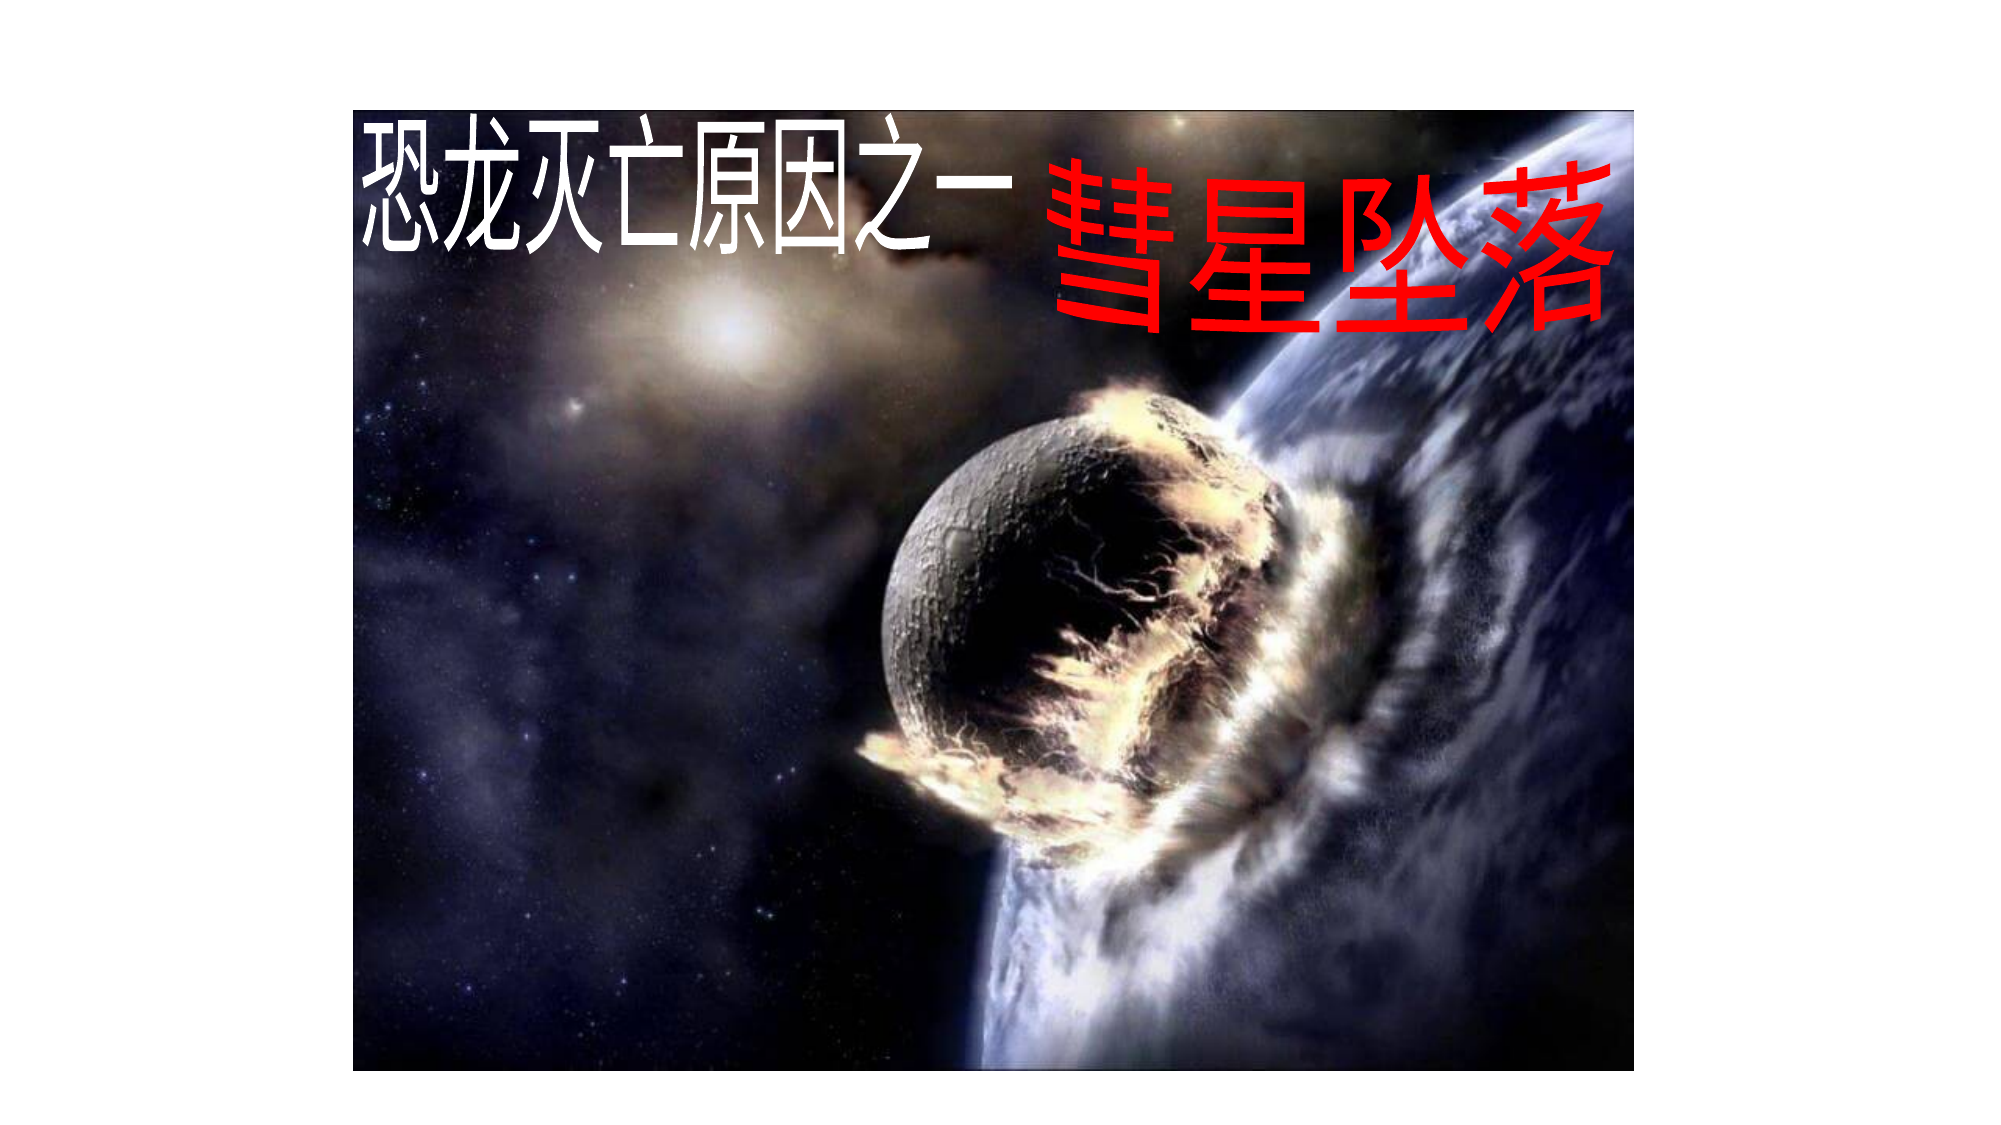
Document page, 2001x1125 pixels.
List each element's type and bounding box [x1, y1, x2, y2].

picture [353, 110, 1634, 1071]
